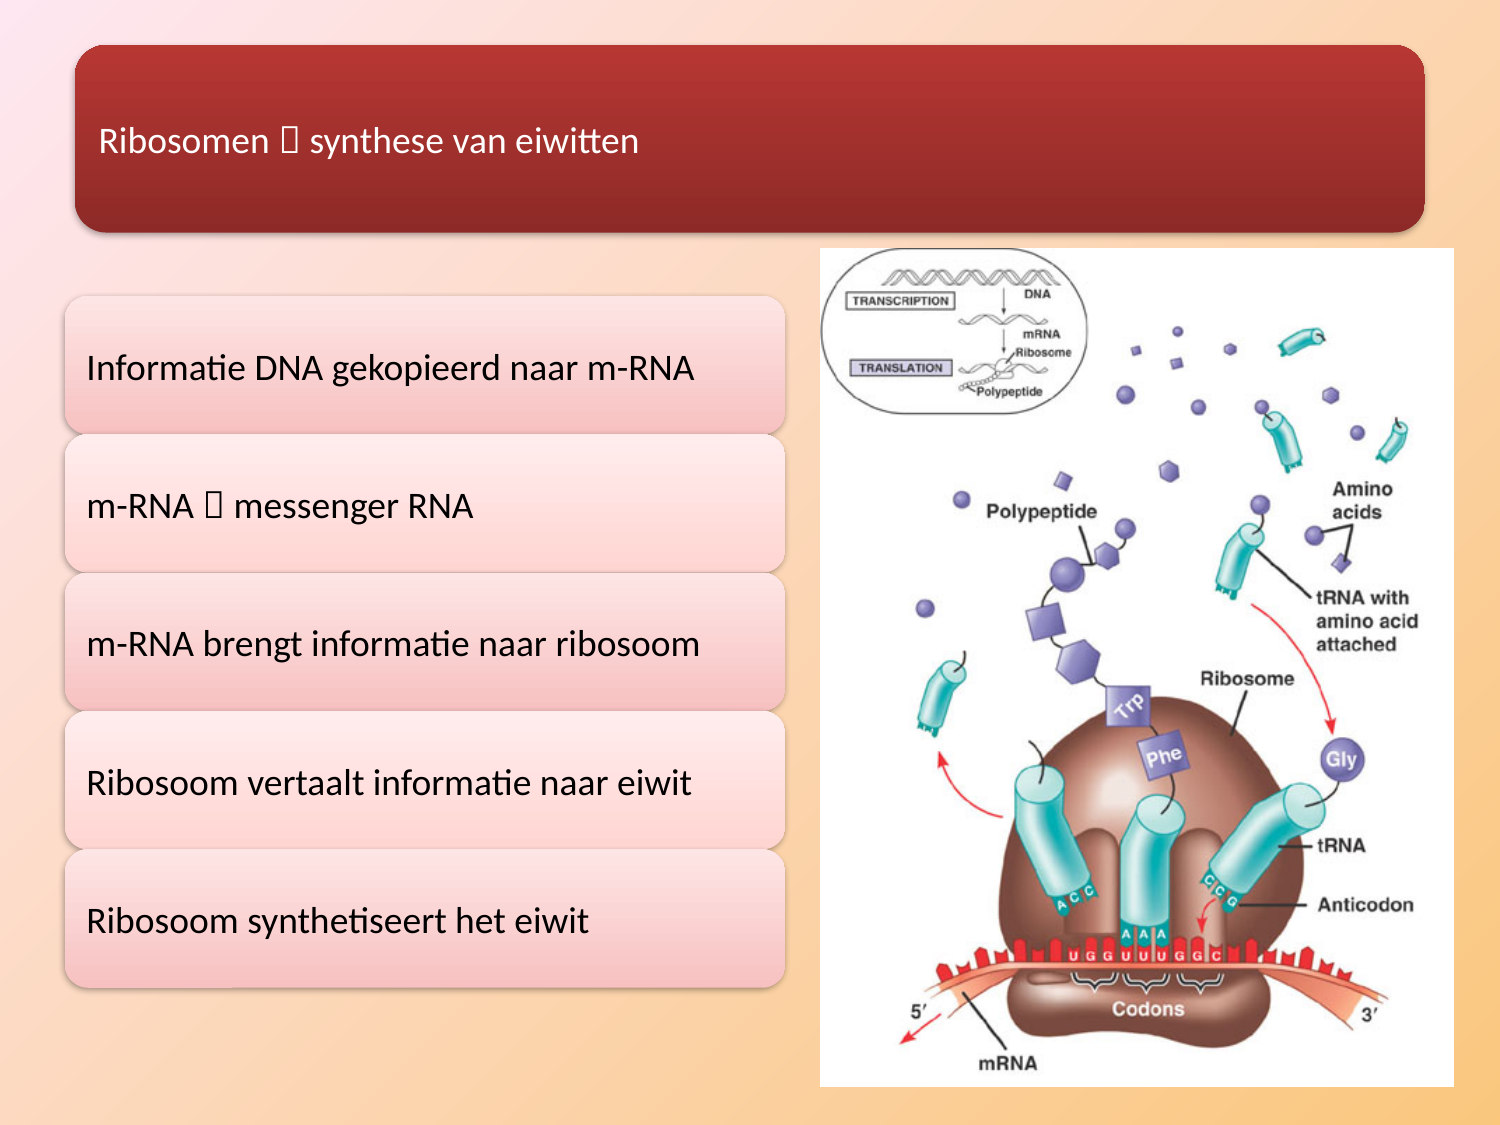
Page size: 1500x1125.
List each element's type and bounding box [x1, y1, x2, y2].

text_box [64, 295, 786, 988]
text_box [74, 44, 1426, 233]
picture [820, 248, 1454, 1087]
